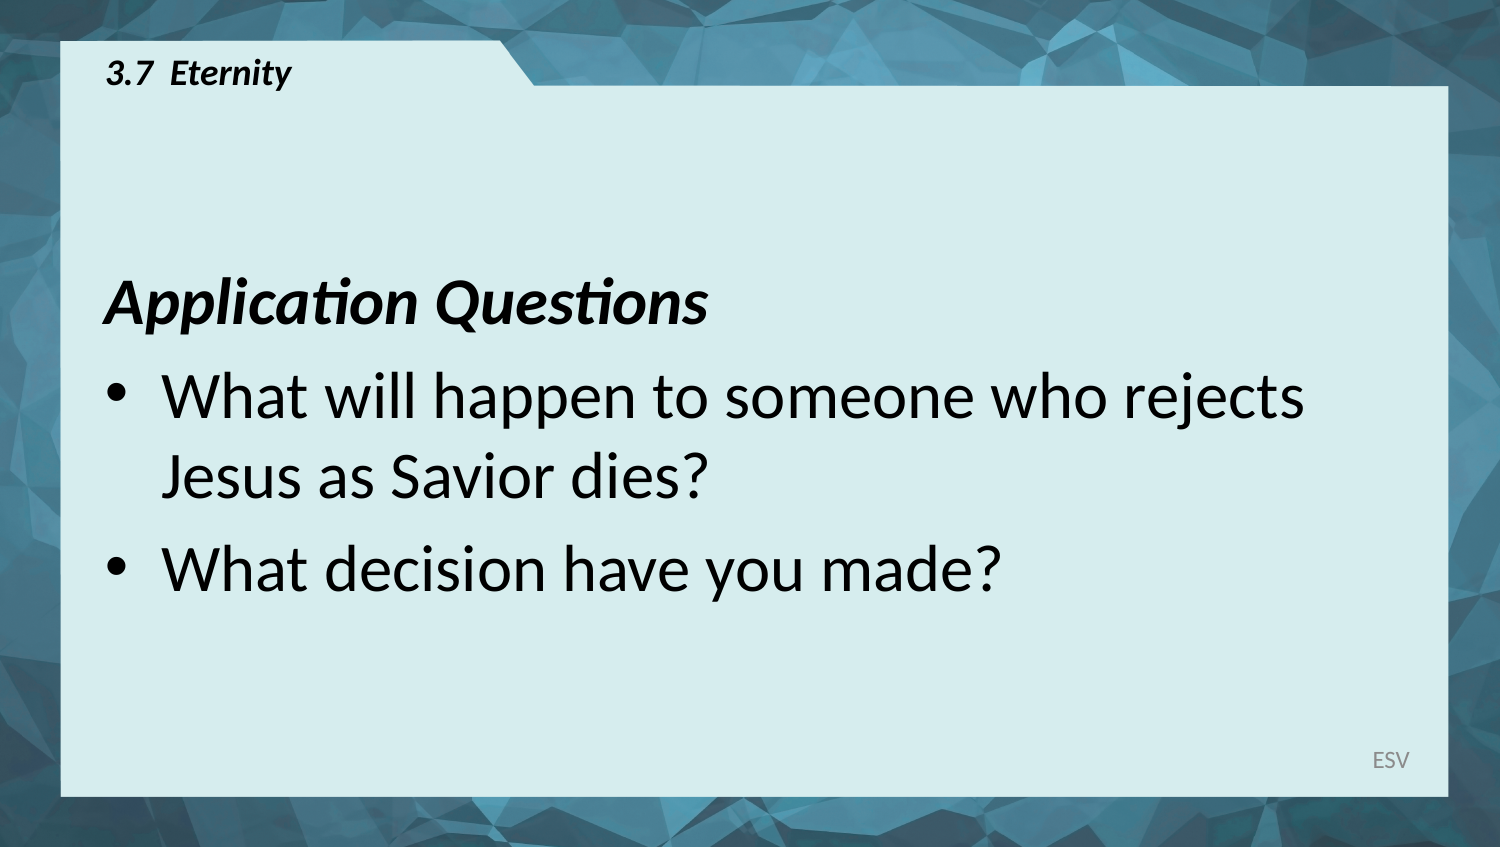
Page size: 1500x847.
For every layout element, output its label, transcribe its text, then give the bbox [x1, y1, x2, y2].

list Application Questions What will happen to someone who rejects Jesus as Savior dies? What decision have you made? [89, 141, 1403, 722]
footer ESV [950, 736, 1425, 782]
picture [0, 0, 1500, 847]
title 3.7 Eternity [89, 33, 1420, 108]
